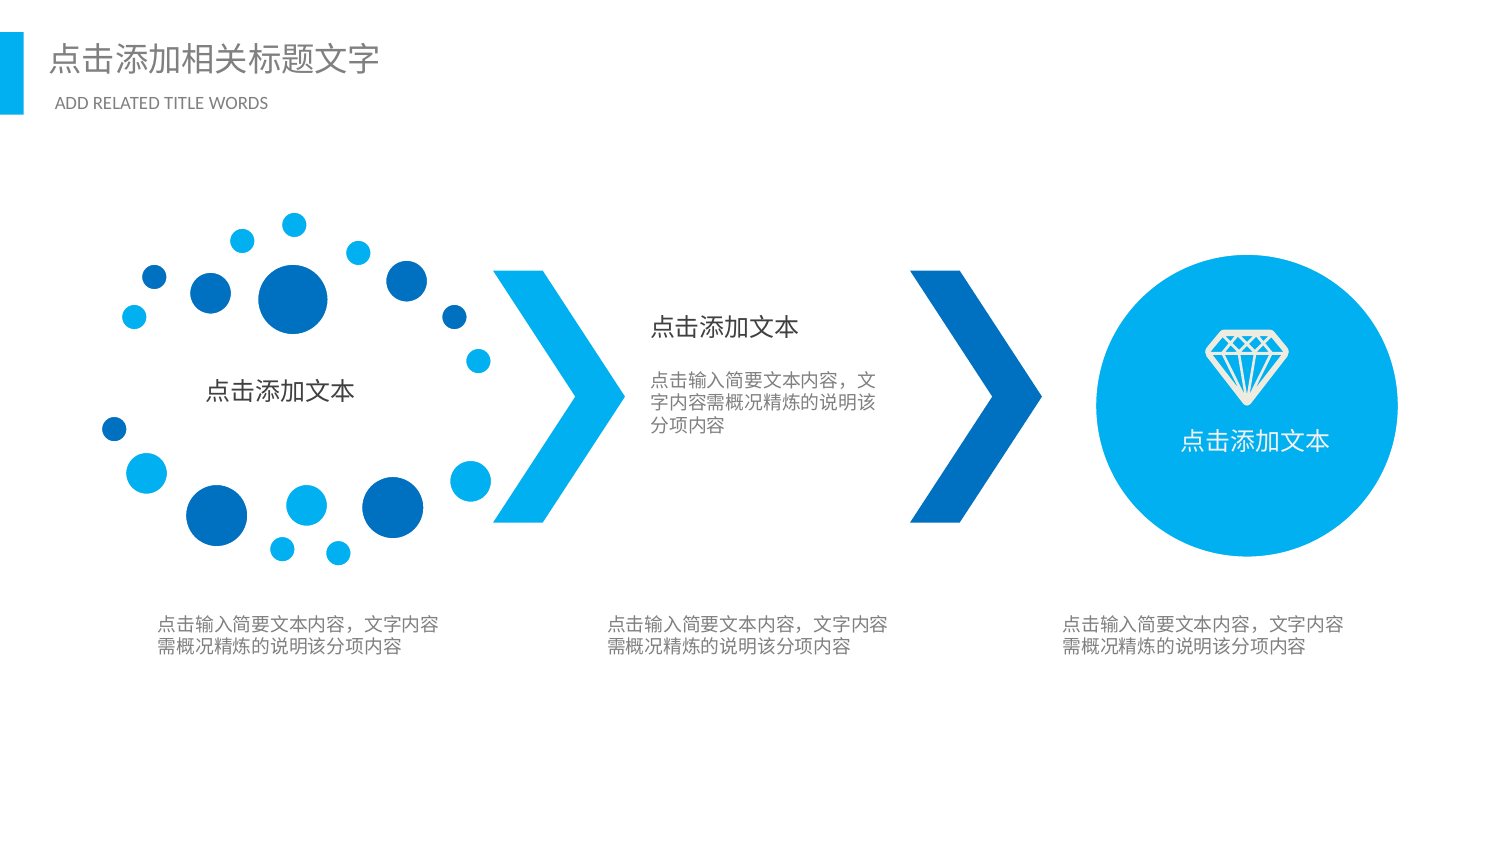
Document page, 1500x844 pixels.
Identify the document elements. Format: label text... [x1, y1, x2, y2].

text_box [121, 448, 172, 498]
text_box [254, 260, 332, 339]
text_box [438, 300, 471, 334]
text_box 点击输入简要文本内容，文字内容需概况精炼的说明该分项内容 [639, 362, 893, 442]
text_box [910, 270, 1042, 523]
text_box [446, 456, 496, 506]
text_box [1205, 329, 1289, 406]
text_box [1092, 250, 1402, 561]
text_box 点击添加文本 [1165, 417, 1346, 463]
text_box [181, 480, 252, 551]
text_box 点击输入简要文本内容，文字内容需概况精炼的说明该分项内容 [595, 606, 904, 663]
text_box [117, 300, 151, 334]
text_box [322, 536, 355, 570]
text_box [97, 412, 131, 446]
text_box 点击输入简要文本内容，文字内容需概况精炼的说明该分项内容 [1051, 606, 1360, 663]
text_box [462, 344, 495, 378]
text_box [137, 260, 171, 294]
text_box [120, 338, 480, 458]
text_box [382, 256, 432, 306]
text_box 点击输入简要文本内容，文字内容需概况精炼的说明该分项内容 [146, 606, 455, 663]
text_box 点击添加文本 [190, 368, 371, 414]
text_box [493, 270, 625, 523]
text_box [282, 480, 332, 530]
text_box 点击添加文本 [635, 303, 815, 349]
text_box [265, 532, 299, 566]
text_box [225, 224, 259, 258]
text_box [277, 208, 311, 242]
text_box [185, 268, 236, 318]
text_box [341, 236, 375, 270]
text_box [358, 472, 428, 543]
